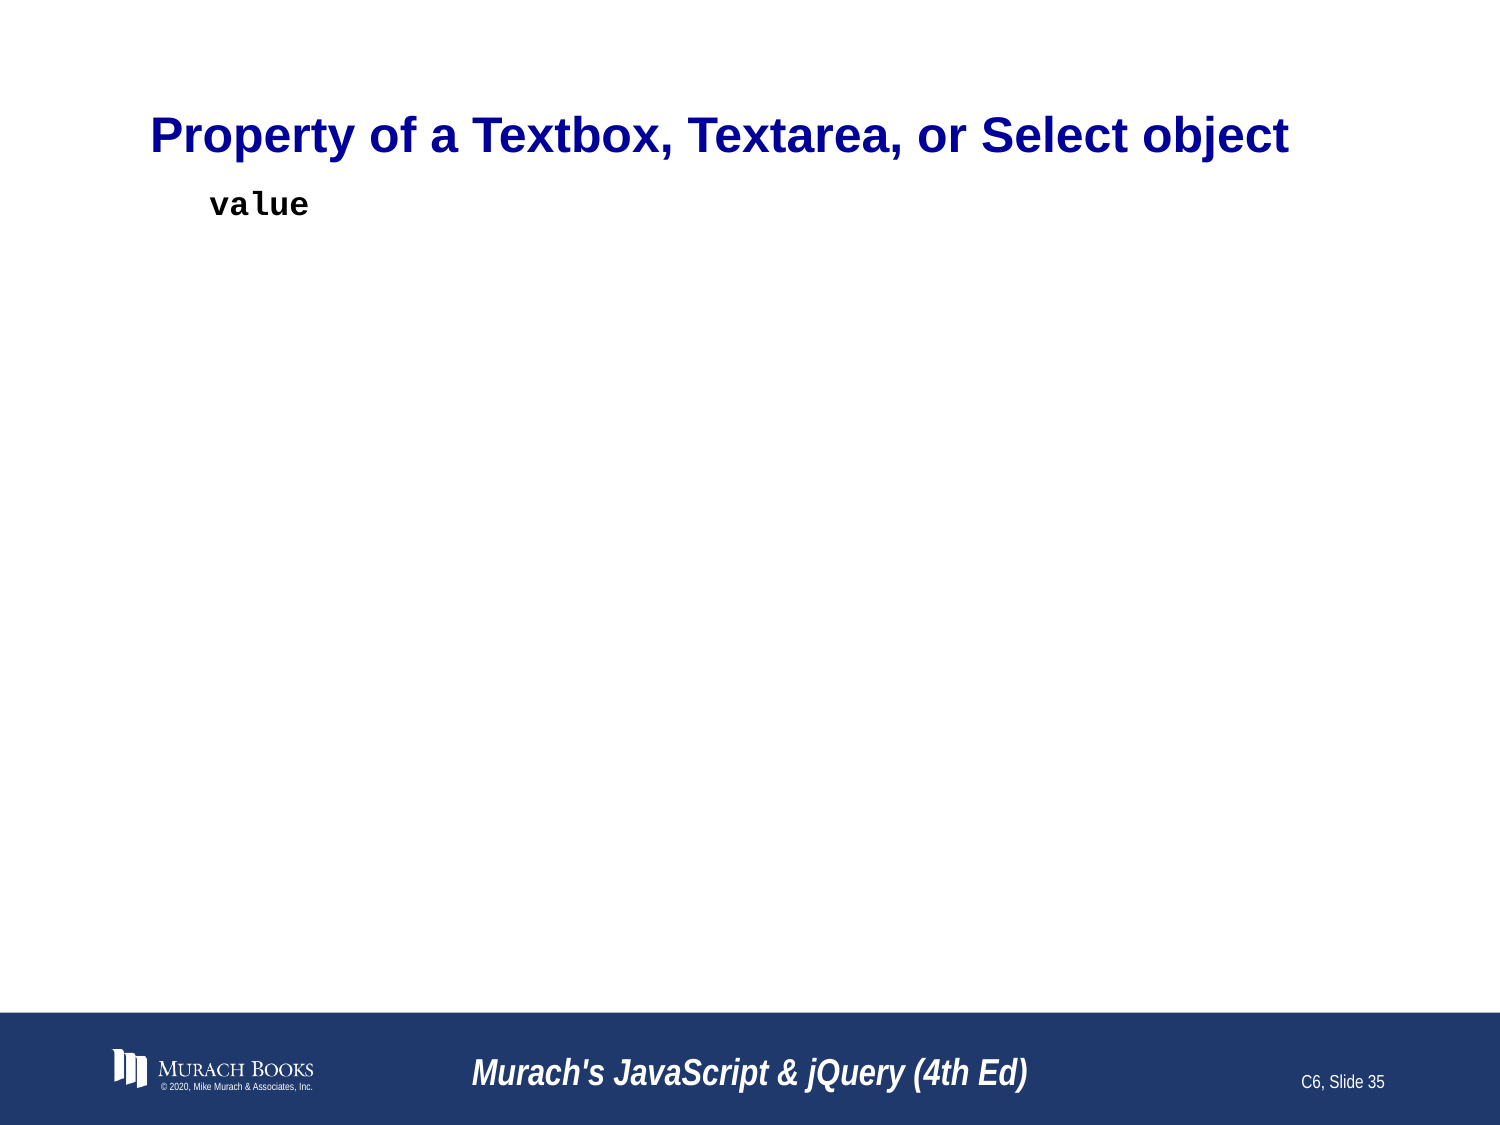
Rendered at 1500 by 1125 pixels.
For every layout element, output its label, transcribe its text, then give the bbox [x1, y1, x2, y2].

list value [137, 174, 1350, 975]
slide_number Murach's JavaScript & jQuery (4th Ed) [463, 1025, 1050, 1100]
footer © 2020, Mike Murach & Associates, Inc. [12, 1025, 463, 1100]
slide_number C6, Slide 35 [1087, 1025, 1400, 1100]
title Property of a Textbox, Textarea, or Select object [150, 102, 1350, 164]
